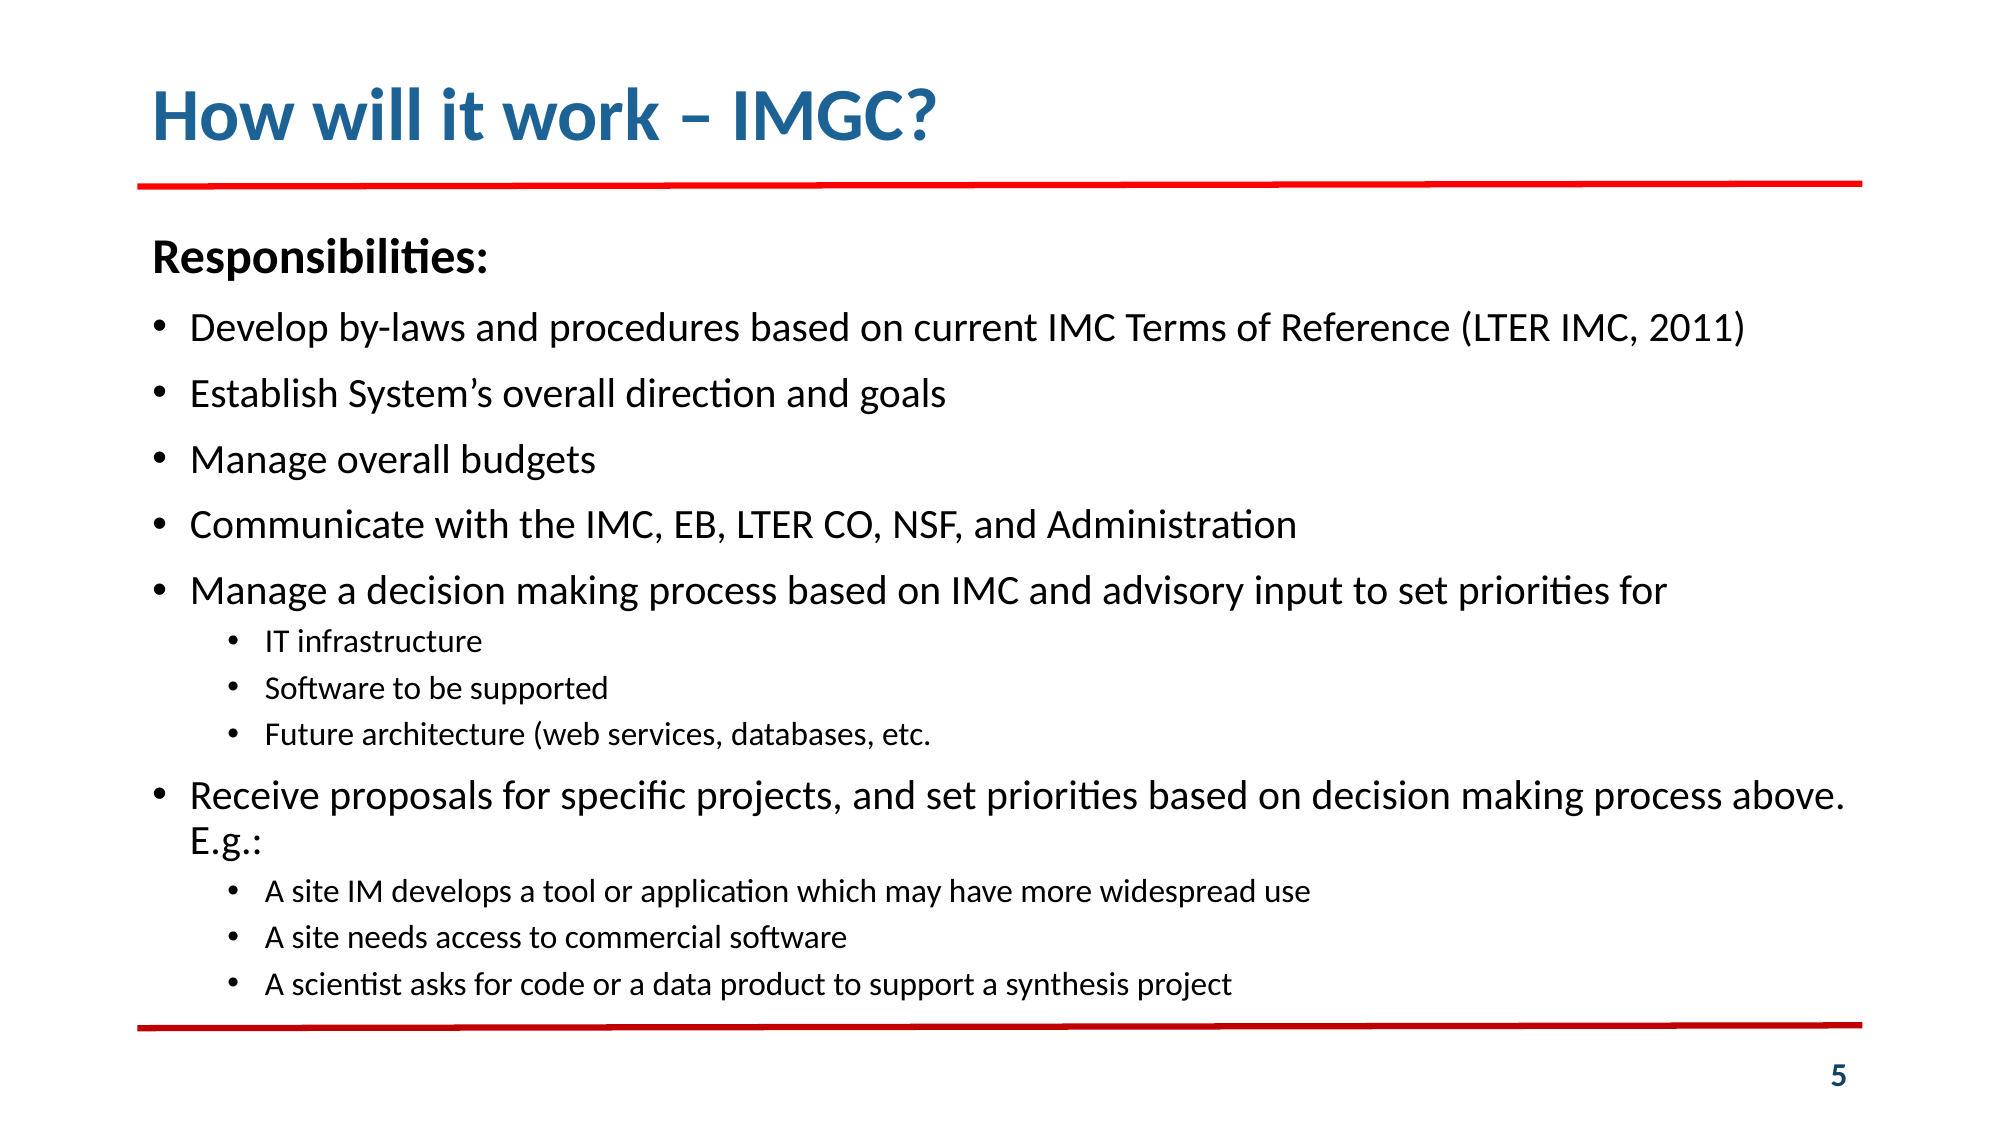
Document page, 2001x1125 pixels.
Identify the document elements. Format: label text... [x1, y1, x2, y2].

title How will it work – IMGC? [137, 59, 1863, 172]
list Responsibilities: Develop by-laws and procedures based on current IMC Terms of Reference (LTER IMC, 2011) Establish System’s overall direction and goals Manage overall budgets Communicate with the IMC, EB, LTER CO, NSF, and Administration Manage a decision making process based on IMC and advisory input to set priorities for IT infrastructure Software to be supported Future architecture (web services, databases, etc. Receive proposals for specific projects, and set priorities based on decision making process above. E.g.: A site IM develops a tool or application which may have more widespread use A site needs access to commercial software A scientist asks for code or a data product to support a synthesis project [137, 223, 1863, 1014]
slide_number 5 [1412, 1042, 1863, 1103]
